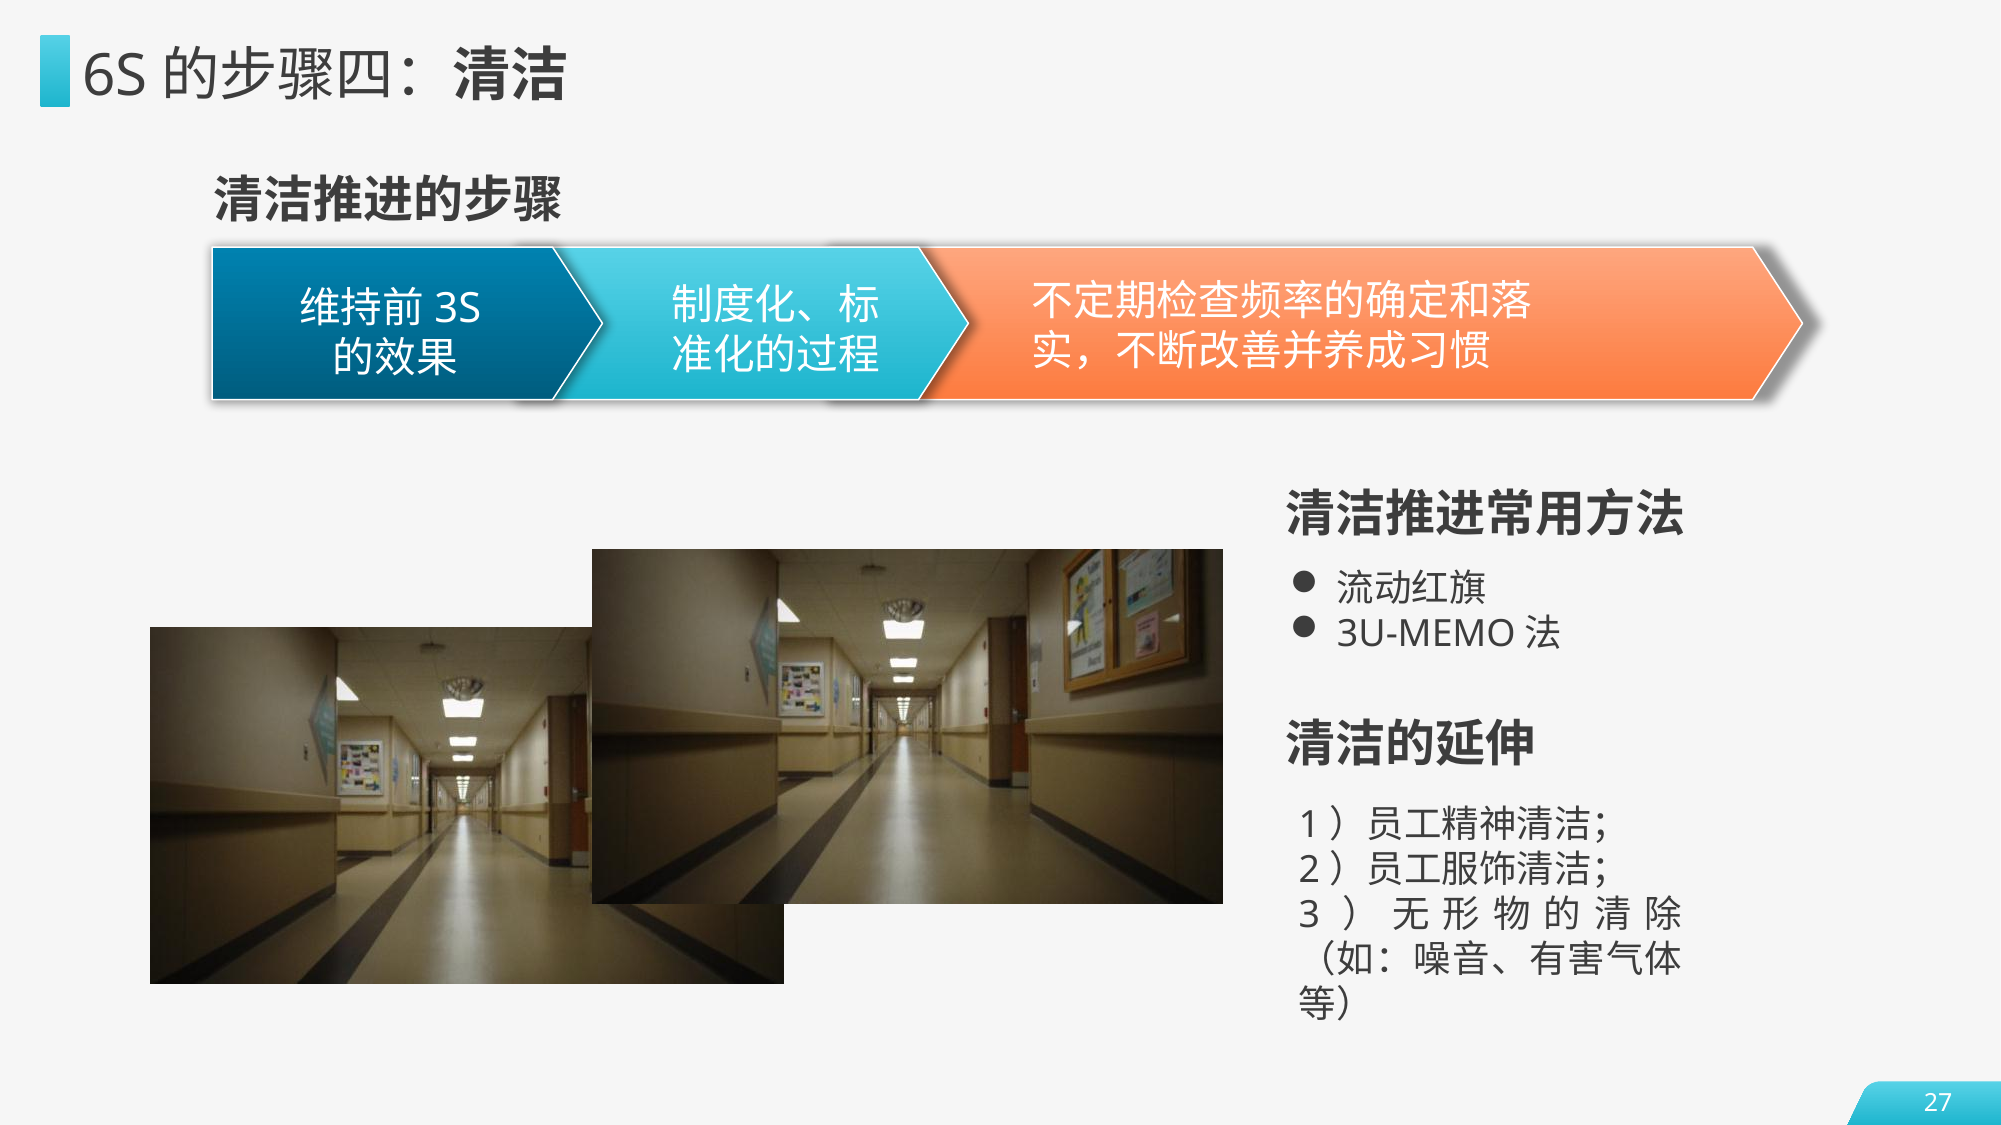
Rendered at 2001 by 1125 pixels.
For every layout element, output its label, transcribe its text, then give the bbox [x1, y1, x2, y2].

text_box 清洁推进常用方法 [1270, 474, 1983, 549]
text_box [40, 35, 70, 107]
text_box 1）员工精神清洁； 2）员工服饰清洁； 3）无形物的清除（如：噪音、有害气体等） [1283, 792, 1698, 1033]
text_box 6S的步骤四：清洁 [82, 36, 1120, 107]
text_box 清洁的延伸 [1270, 704, 1983, 779]
picture [149, 549, 1223, 985]
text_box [603, 246, 969, 400]
text_box 清洁推进的步骤 [199, 160, 912, 235]
text_box 流动红旗 3U-MEMO法 [1275, 557, 2001, 662]
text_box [969, 246, 1803, 400]
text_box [211, 246, 603, 400]
